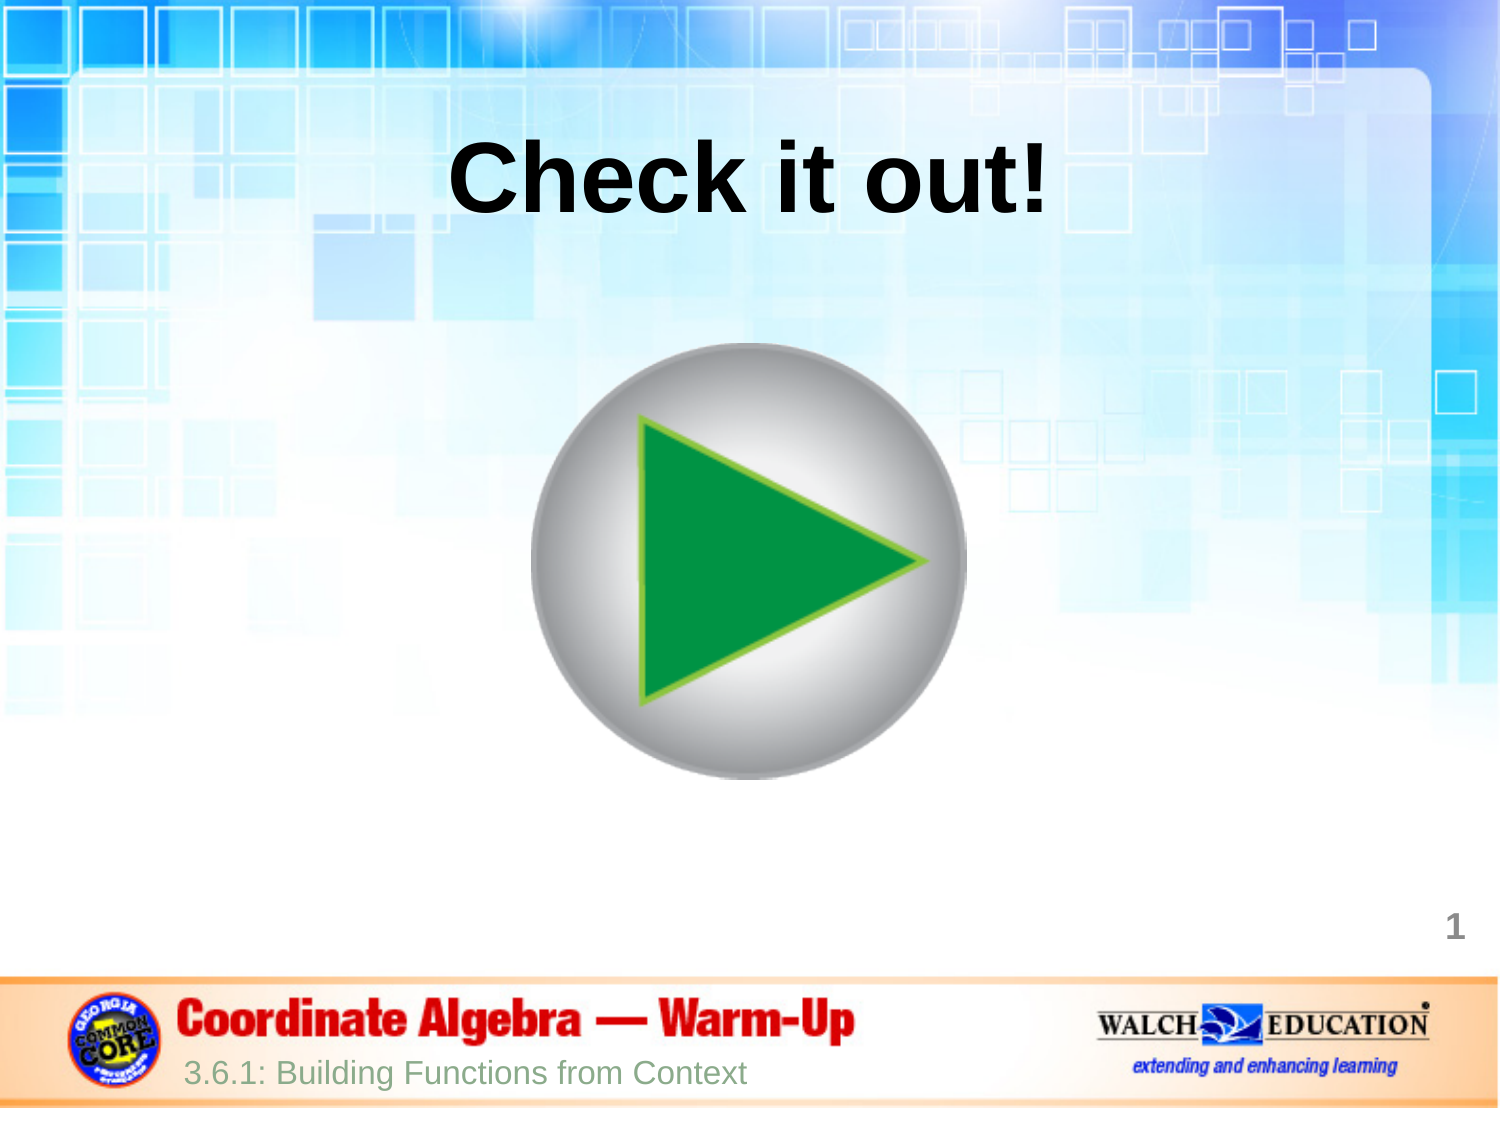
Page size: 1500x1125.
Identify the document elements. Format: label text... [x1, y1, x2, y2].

footer 3.6.1: Building Functions from Context [168, 1048, 1067, 1094]
picture [0, 0, 1500, 1108]
slide_number 1 [1361, 901, 1481, 949]
subtitle Check it out! [105, 105, 1394, 925]
